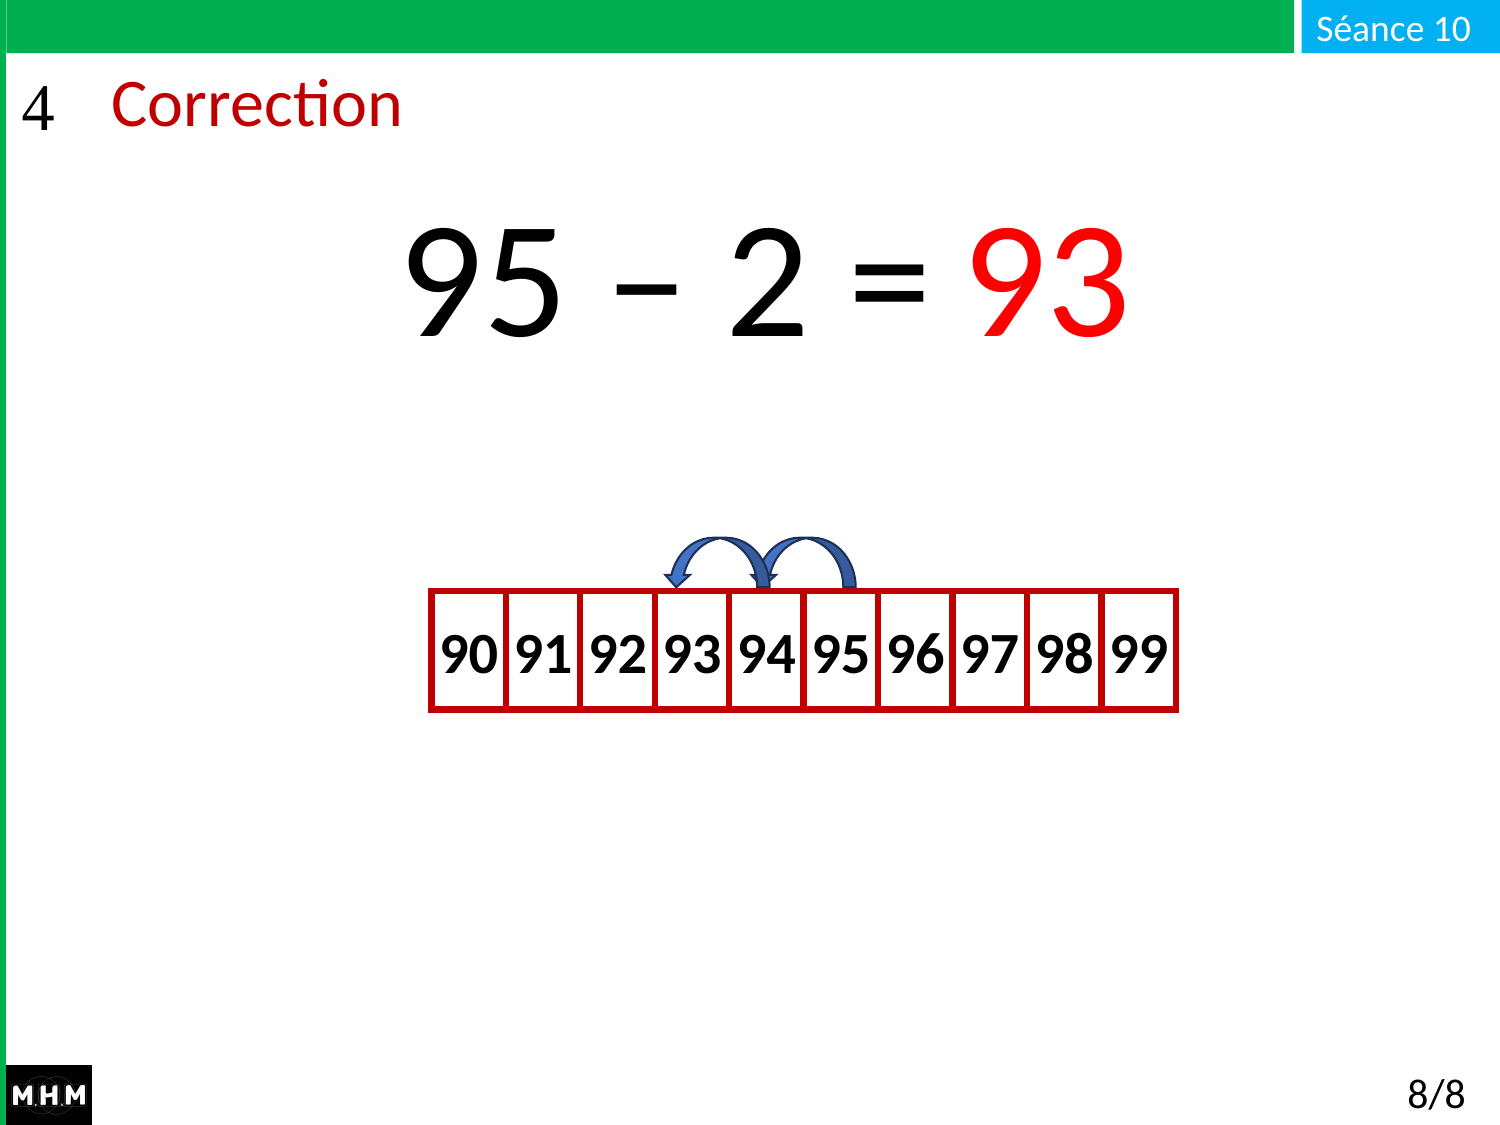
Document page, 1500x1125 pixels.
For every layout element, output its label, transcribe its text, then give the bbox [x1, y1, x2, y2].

text_box 95 – 2 = … [384, 162, 947, 377]
title Correction [96, 60, 1391, 150]
text_box [749, 573, 755, 581]
picture [6, 1065, 92, 1125]
list 8/8 [1373, 1064, 1500, 1125]
text_box [662, 536, 771, 589]
text_box [763, 536, 857, 589]
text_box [431, 591, 1176, 710]
text_box 93 [947, 162, 1161, 377]
